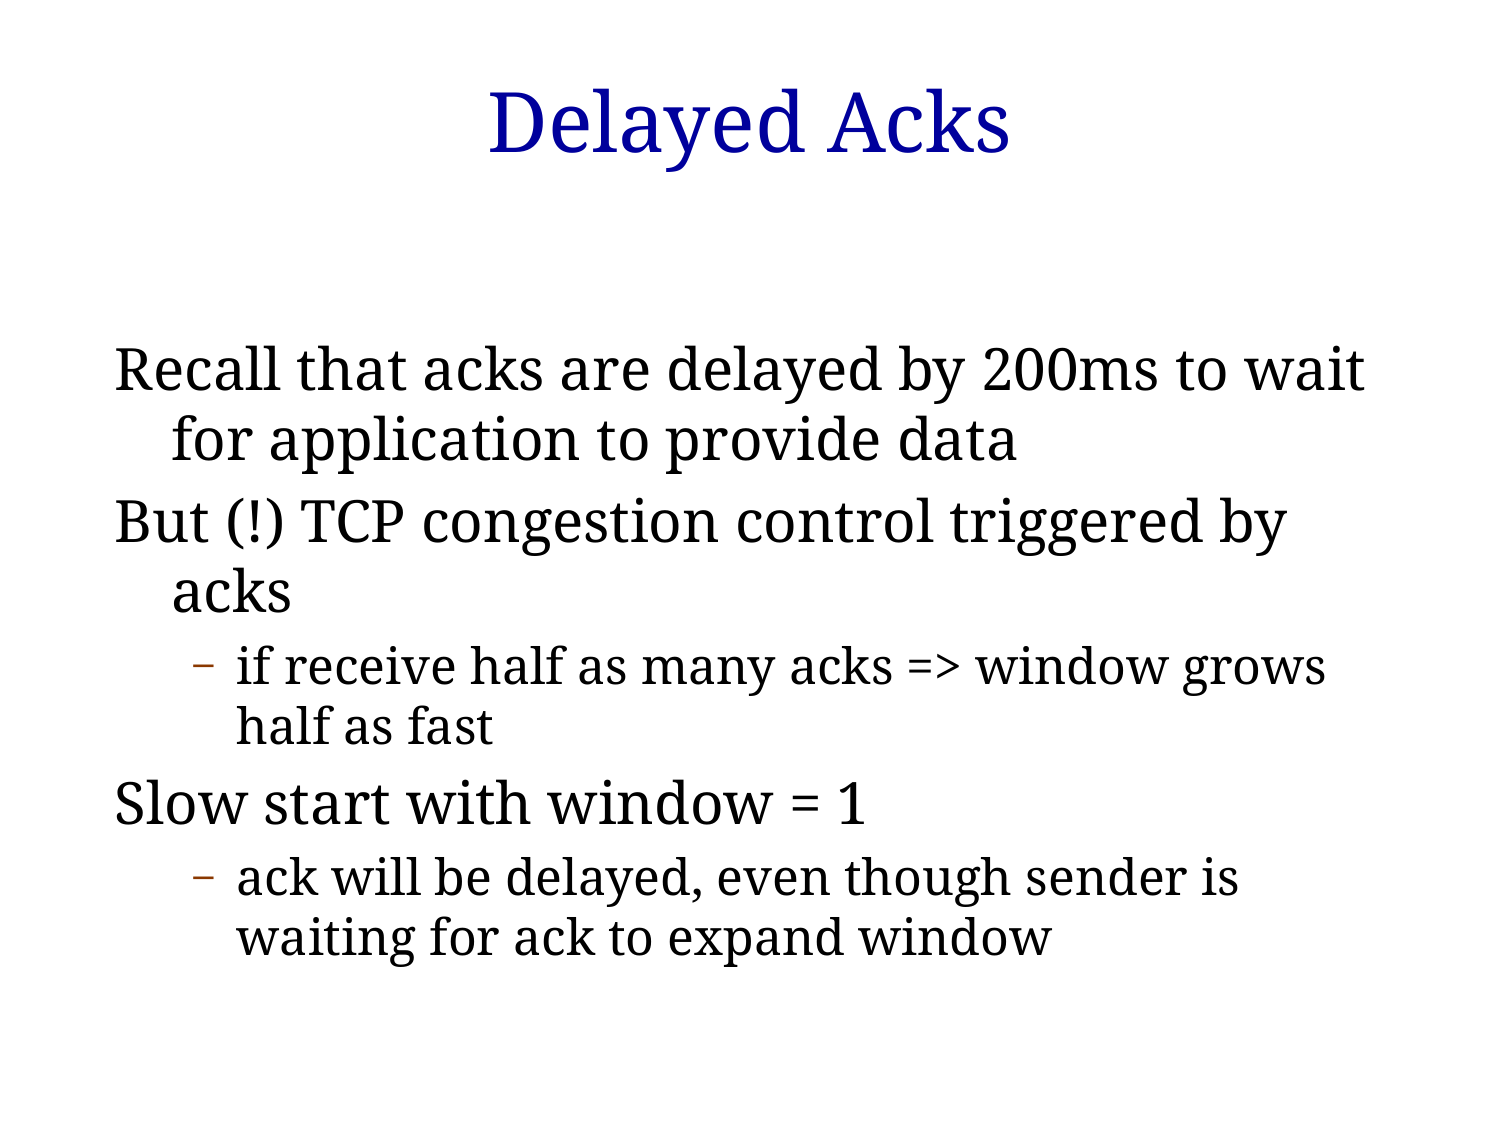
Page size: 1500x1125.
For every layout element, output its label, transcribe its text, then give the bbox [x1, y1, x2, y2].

title Delayed Acks [74, 47, 1426, 191]
list Recall that acks are delayed by 200ms to wait for application to provide data But (!) TCP congestion control triggered by acks if receive half as many acks => window grows half as fast Slow start with window = 1 ack will be delayed, even though sender is waiting for ack to expand window [99, 324, 1425, 1001]
